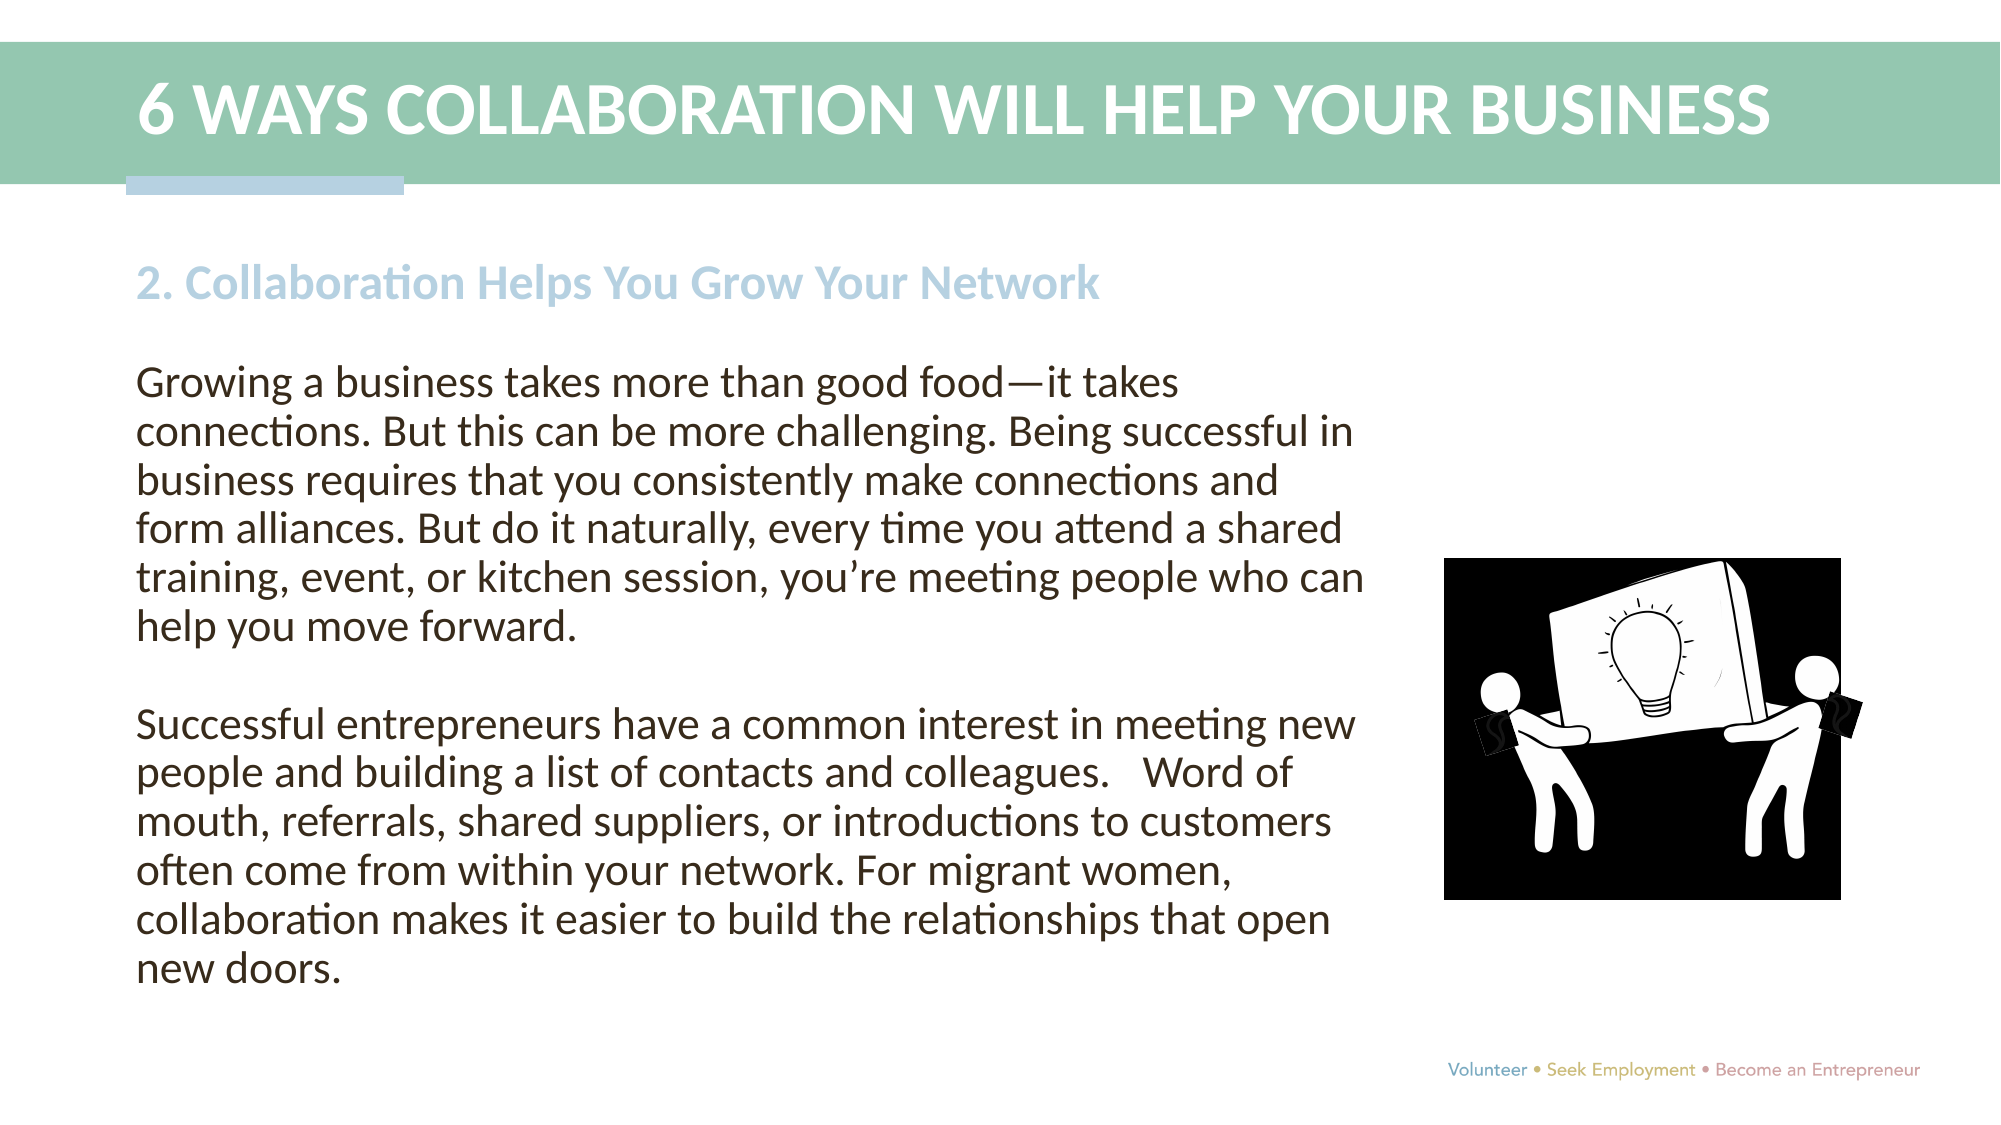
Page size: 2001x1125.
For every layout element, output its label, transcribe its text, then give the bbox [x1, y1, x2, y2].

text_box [1444, 558, 1858, 900]
list 2. Collaboration Helps You Grow Your Network Growing a business takes more than good food—it takes connections. But this can be more challenging. Being successful in business requires that you consistently make connections and form alliances. But do it naturally, every time you attend a shared training, event, or kitchen session, you’re meeting people who can help you move forward. Successful entrepreneurs have a common interest in meeting new people and building a list of contacts and colleagues. Word of mouth, referrals, shared suppliers, or introductions to customers often come from within your network. For migrant women, collaboration makes it easier to build the relationships that open new doors. [121, 253, 1389, 1020]
picture [1418, 1046, 1971, 1103]
picture [1858, 701, 1862, 716]
list 6 WAYS COLLABORATION WILL HELP YOUR BUSINESS [123, 51, 1913, 170]
